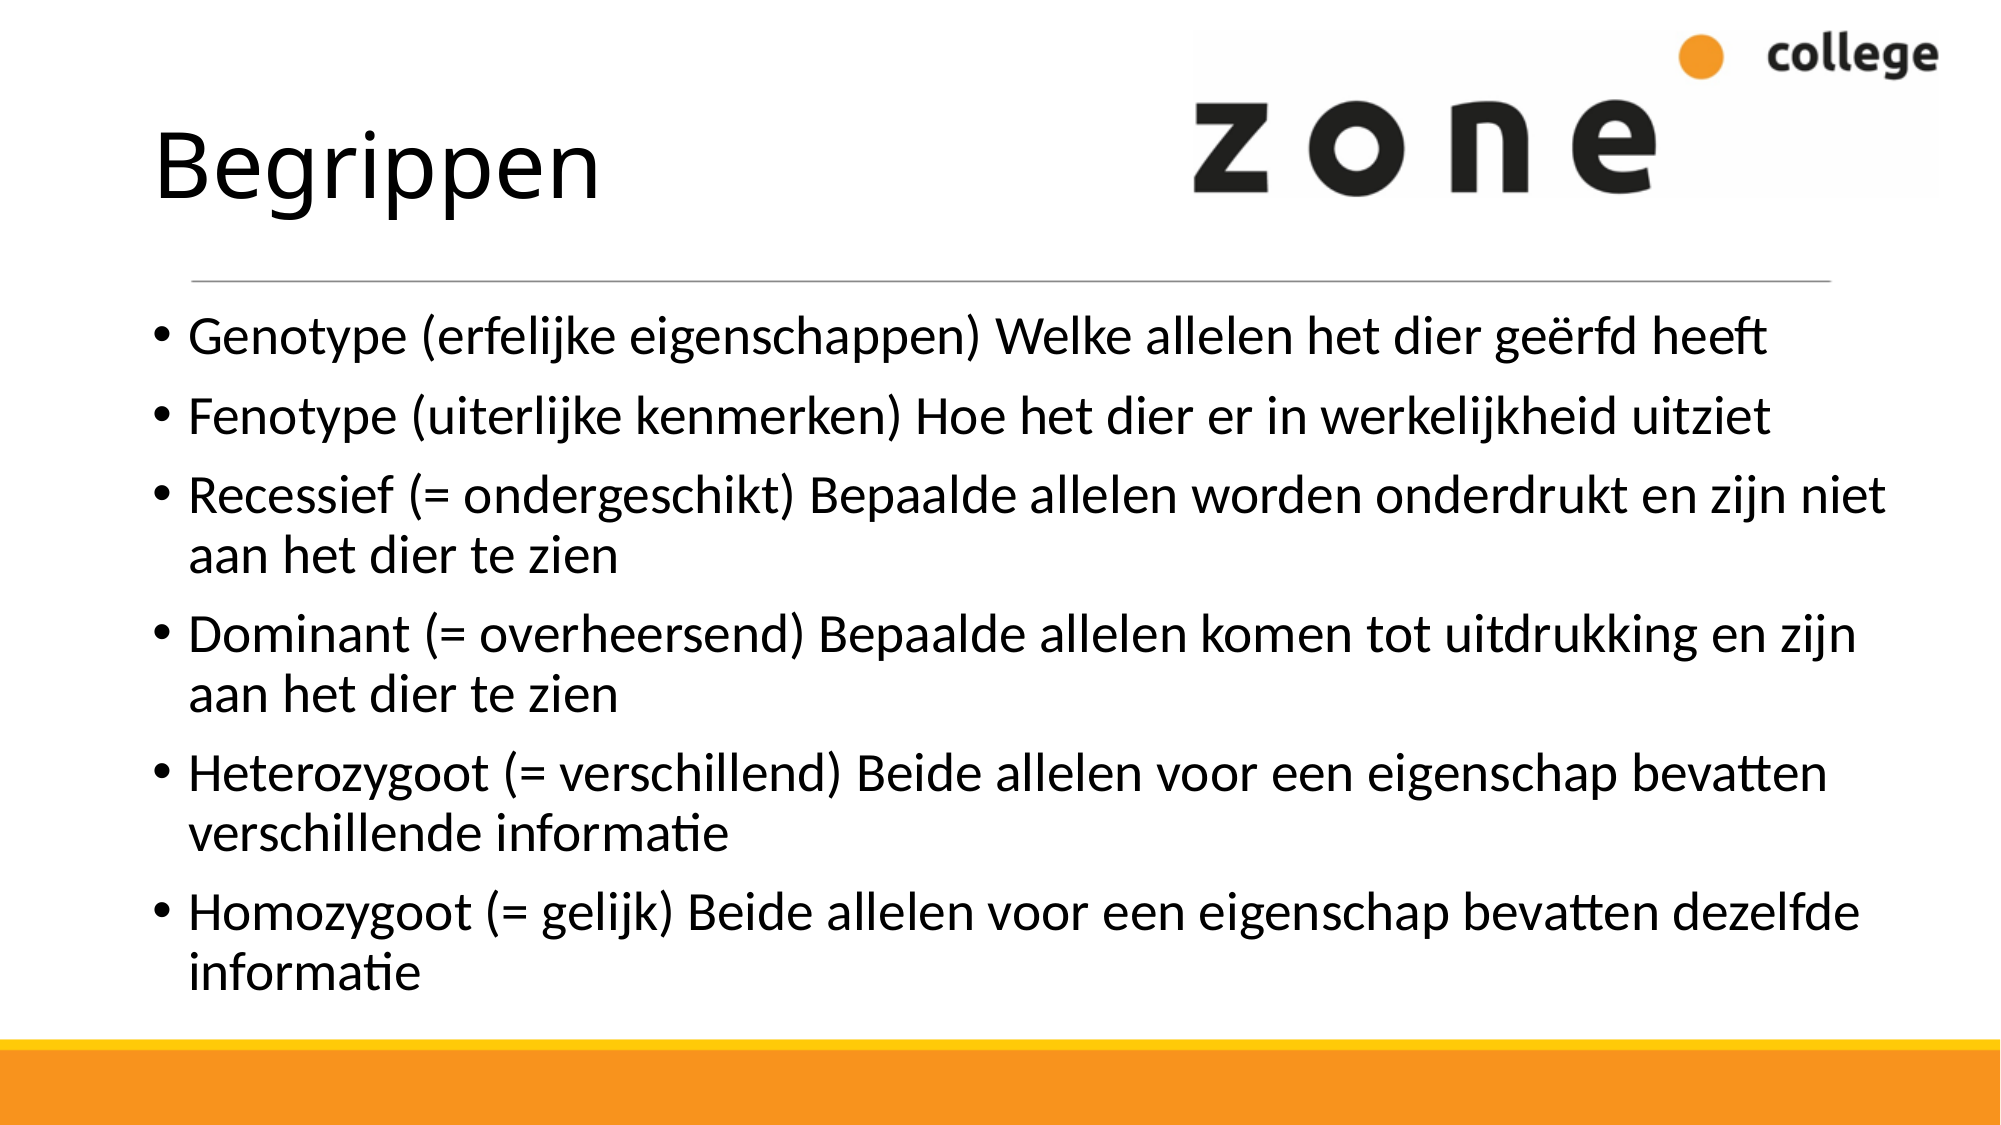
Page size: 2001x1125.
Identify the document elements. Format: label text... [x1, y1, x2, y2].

list Genotype (erfelijke eigenschappen) Welke allelen het dier geërfd heeft Fenotype (uiterlijke kenmerken) Hoe het dier er in werkelijkheid uitziet Recessief (= ondergeschikt) Bepaalde allelen worden onderdrukt en zijn niet aan het dier te zien Dominant (= overheersend) Bepaalde allelen komen tot uitdrukking en zijn aan het dier te zien Heterozygoot (= verschillend) Beide allelen voor een eigenschap bevatten verschillende informatie Homozygoot (= gelijk) Beide allelen voor een eigenschap bevatten dezelfde informatie [137, 299, 1940, 1014]
title Begrippen [137, 59, 1863, 278]
picture [0, 0, 2001, 1125]
